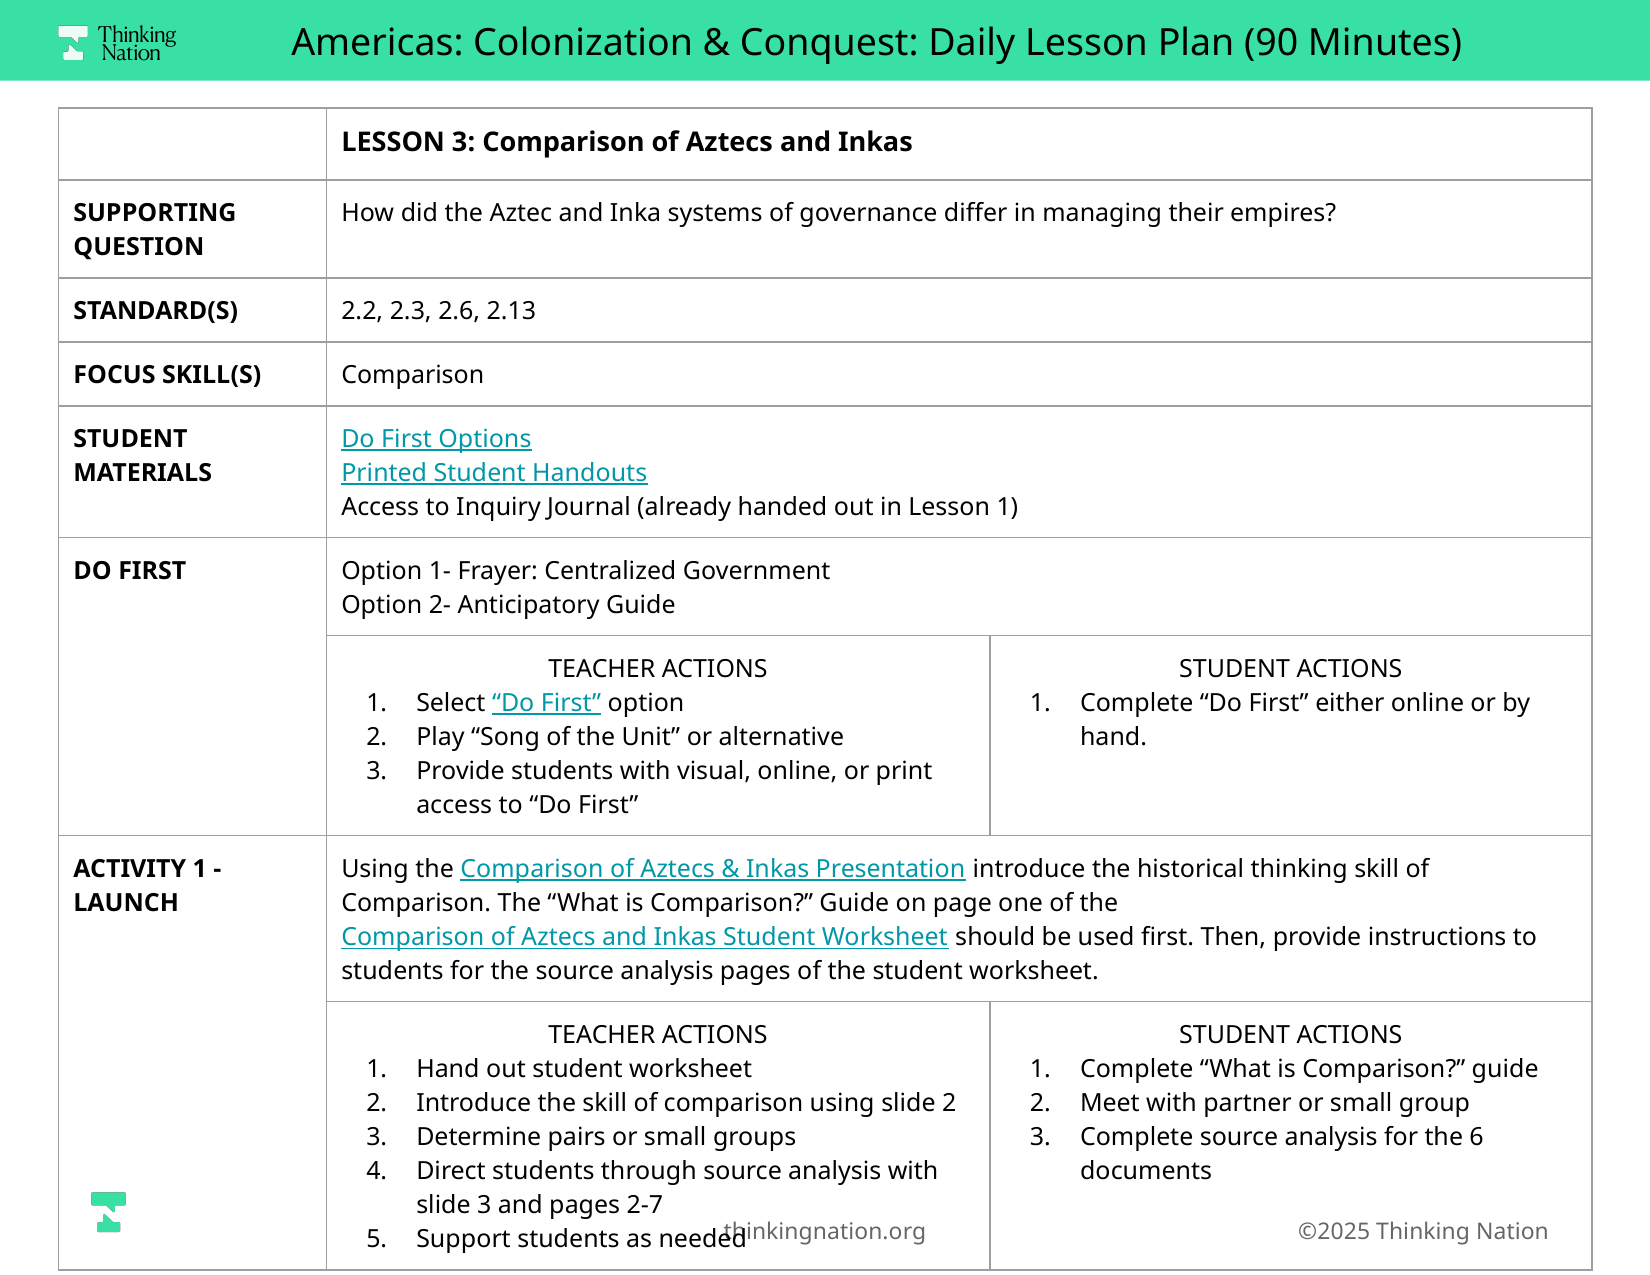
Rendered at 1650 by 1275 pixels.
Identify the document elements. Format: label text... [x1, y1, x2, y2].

table_cell SUPPORTING QUESTION [59, 181, 326, 277]
table_cell TEACHER ACTIONS Hand out student worksheet Introduce the skill of comparison using slide 2 Determine pairs or small groups Direct students through source analysis with slide 3 and pages 2-7 Support students as needed [327, 1002, 989, 1269]
table_header LESSON 3: Comparison of Aztecs and Inkas [327, 109, 1591, 179]
table_cell How did the Aztec and Inka systems of governance differ in managing their empires? [327, 181, 1591, 277]
table_cell Option 1- Frayer: Centralized Government Option 2- Anticipatory Guide [327, 538, 1591, 635]
text_box Americas: Colonization & Conquest: Daily Lesson Plan (90 Minutes) [0, 0, 1650, 81]
table_cell STUDENT MATERIALS [59, 407, 326, 537]
table_cell ACTIVITY 1 - LAUNCH [59, 836, 326, 1269]
table_cell 2.2, 2.3, 2.6, 2.13 [327, 279, 1591, 341]
table_cell STANDARD(S) [59, 279, 326, 341]
picture [45, 14, 180, 85]
table_cell Comparison [327, 343, 1591, 405]
table_cell STUDENT ACTIONS Complete “What is Comparison?” guide Meet with partner or small group Complete source analysis for the 6 documents [991, 1002, 1591, 1269]
table_cell DO FIRST [59, 538, 326, 835]
table_cell TEACHER ACTIONS Select “Do First” option Play “Song of the Unit” or alternative Provide students with visual, online, or print access to “Do First” [327, 636, 989, 835]
table_header [59, 109, 326, 179]
table_cell STUDENT ACTIONS Complete “Do First” either online or by hand. [991, 636, 1591, 835]
picture [80, 1184, 136, 1240]
table_cell FOCUS SKILL(S) [59, 343, 326, 405]
table_cell Using the Comparison of Aztecs & Inkas Presentation introduce the historical thinking skill of Comparison. The “What is Comparison?” Guide on page one of the Comparison of Aztecs and Inkas Student Worksheet should be used first. Then, provide instructions to students for the source analysis pages of the student worksheet. [327, 836, 1591, 1001]
table_cell Do First Options Printed Student Handouts Access to Inquiry Journal (already handed out in Lesson 1) [327, 407, 1591, 537]
